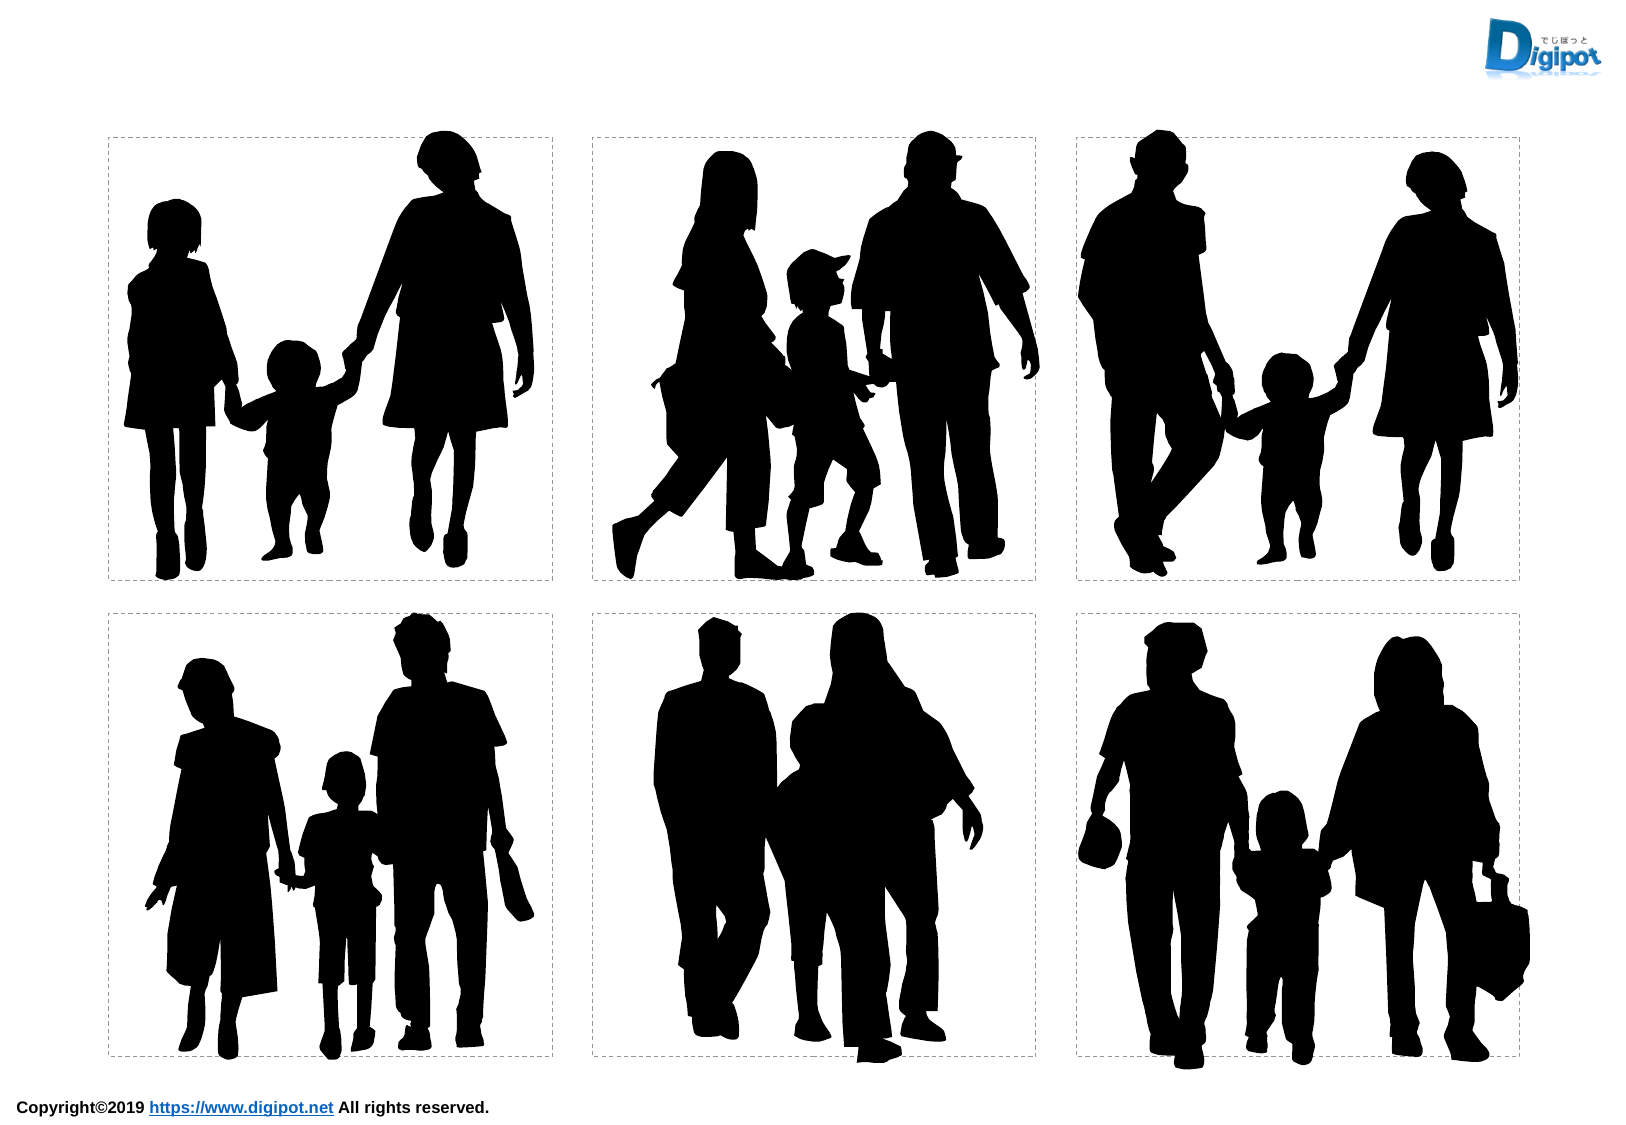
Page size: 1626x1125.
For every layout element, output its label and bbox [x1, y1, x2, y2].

text_box [1078, 622, 1530, 1070]
text_box [144, 612, 535, 1060]
text_box [653, 612, 984, 1063]
text_box [1078, 129, 1519, 577]
text_box [612, 130, 1040, 580]
text_box [123, 130, 535, 580]
picture [1485, 18, 1602, 82]
